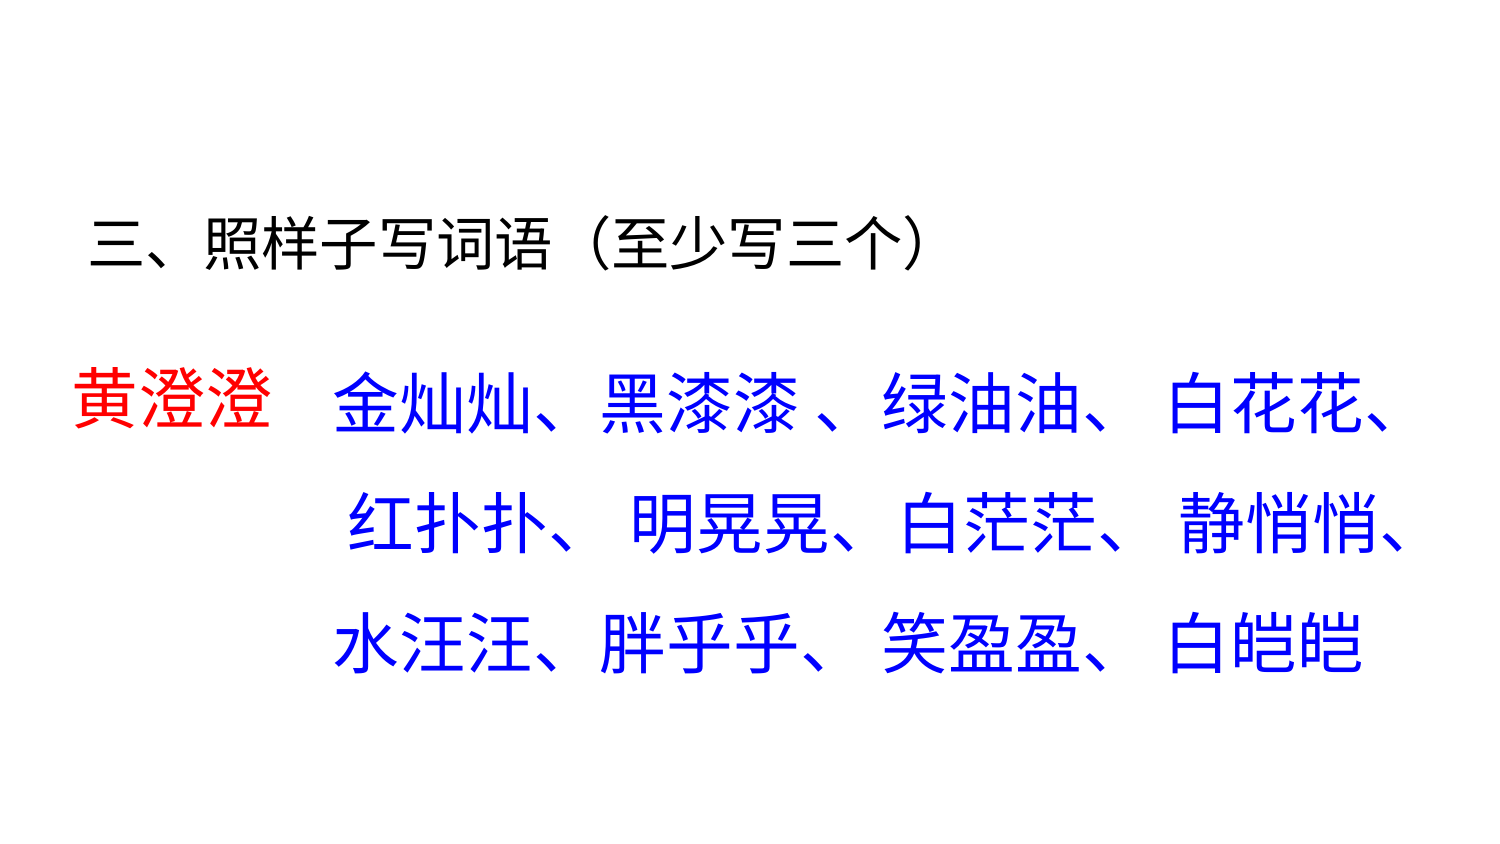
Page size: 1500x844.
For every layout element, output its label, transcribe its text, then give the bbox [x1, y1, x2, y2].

text_box 黄澄澄 [56, 349, 318, 445]
text_box 三、照样子写词语（至少写三个） [72, 199, 1112, 285]
text_box 金灿灿、黑漆漆 、绿油油、 白花花、 红扑扑、 明晃晃、白茫茫、 静悄悄、水汪汪、胖乎乎、 笑盈盈、 白皑皑 [318, 314, 1401, 689]
